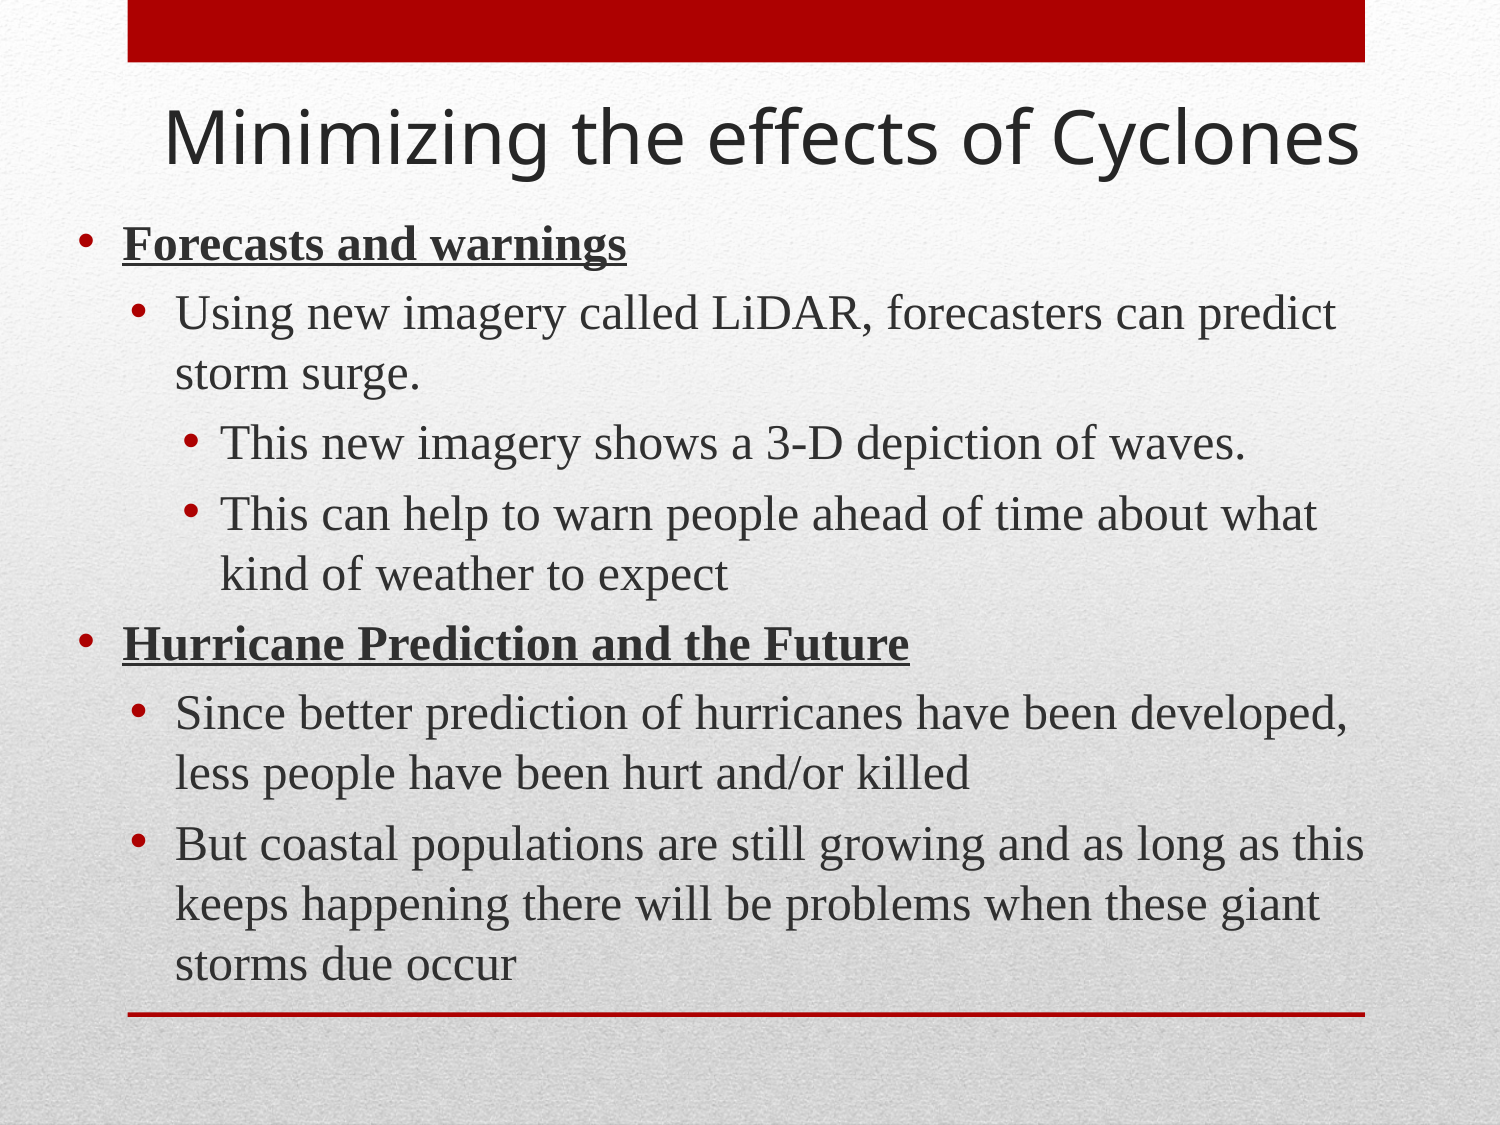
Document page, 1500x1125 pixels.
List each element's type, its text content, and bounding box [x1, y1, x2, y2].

title Minimizing the effects of Cyclones [112, 62, 1413, 188]
list Forecasts and warnings Using new imagery called LiDAR, forecasters can predict storm surge. This new imagery shows a 3-D depiction of waves. This can help to warn people ahead of time about what kind of weather to expect Hurricane Prediction and the Future Since better prediction of hurricanes have been developed, less people have been hurt and/or killed But coastal populations are still growing and as long as this keeps happening there will be problems when these giant storms due occur [62, 187, 1400, 1013]
